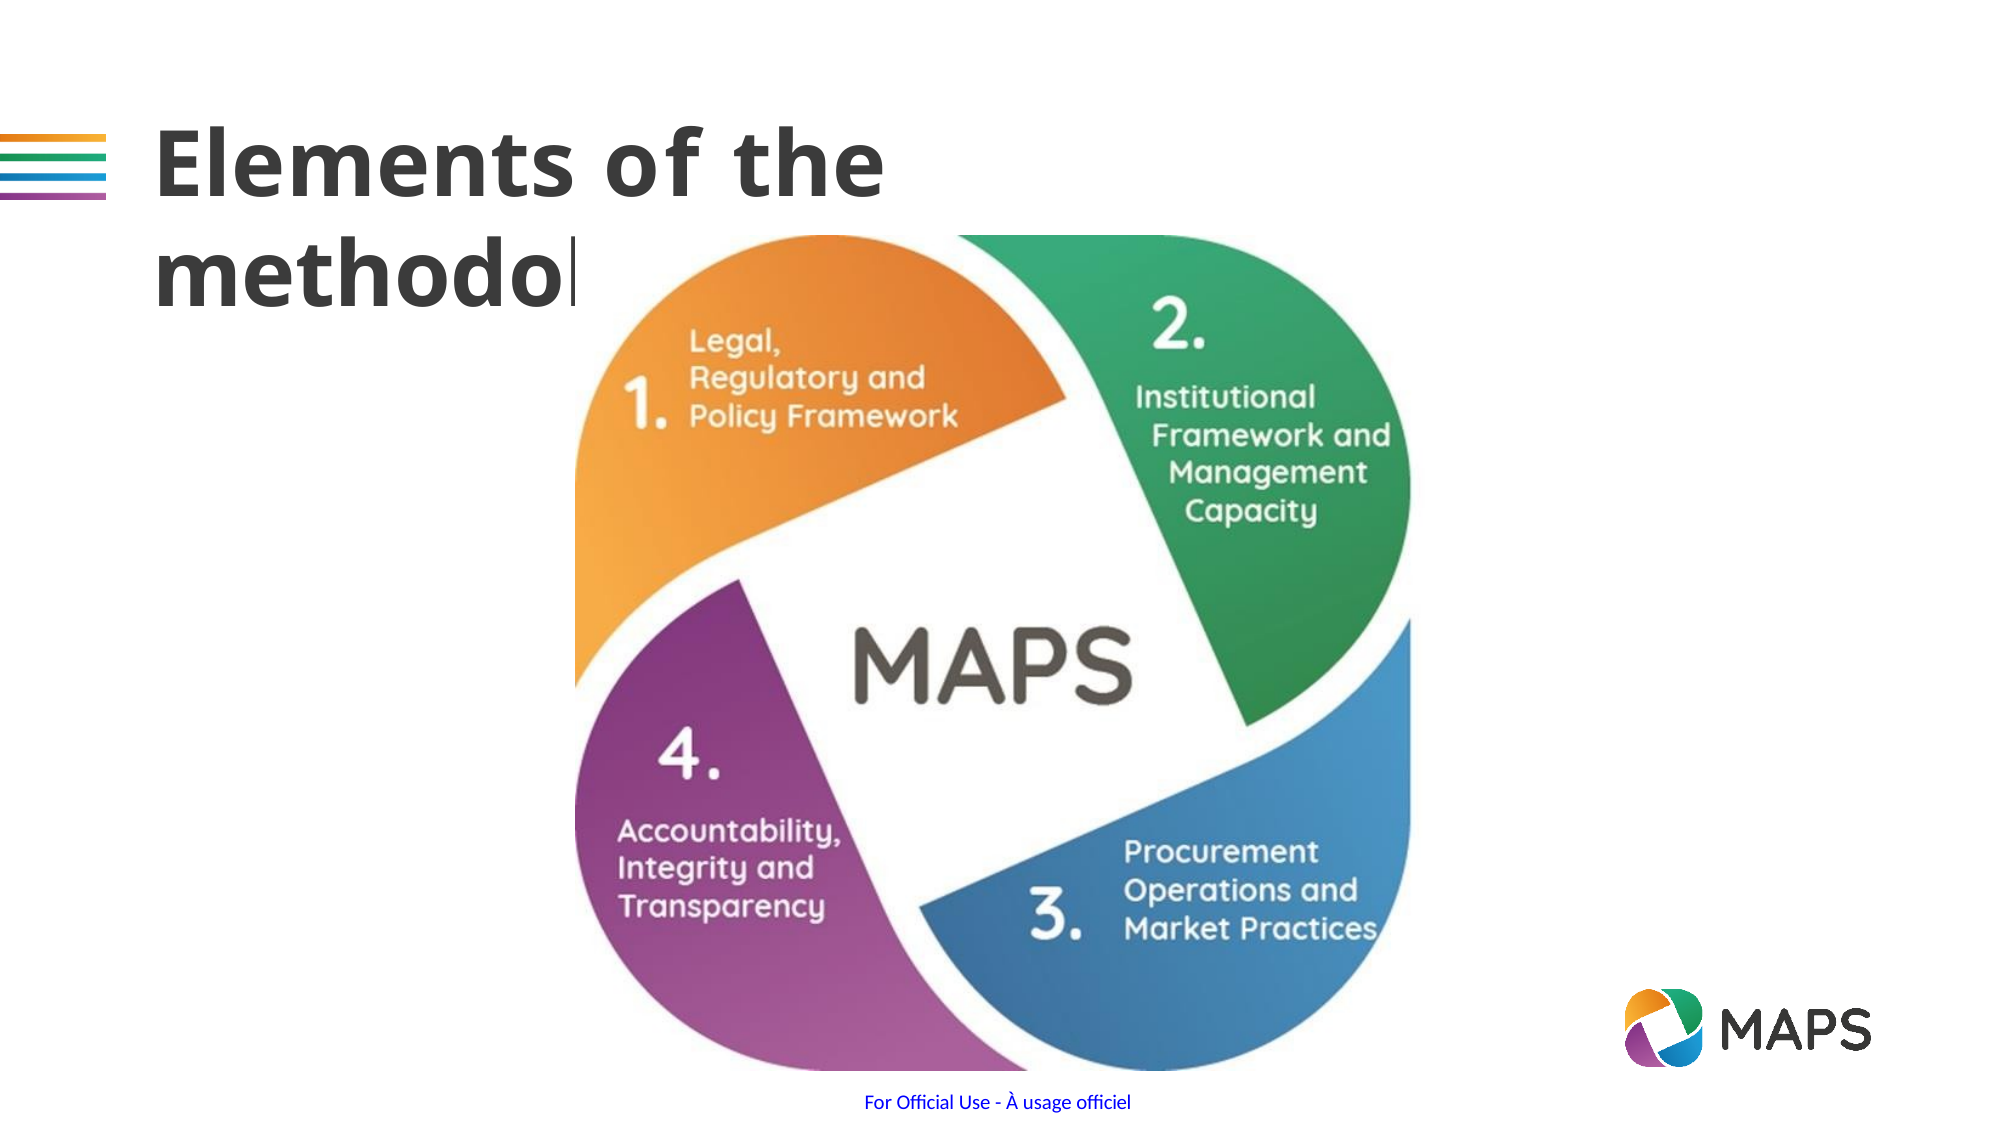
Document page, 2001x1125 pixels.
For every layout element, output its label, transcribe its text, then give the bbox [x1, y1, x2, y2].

picture [574, 235, 1426, 1071]
picture [0, 134, 107, 200]
title Elements of the methodology [150, 102, 1468, 325]
footer For Official Use - À usage officiel [862, 1091, 1138, 1125]
picture [1625, 989, 1871, 1067]
